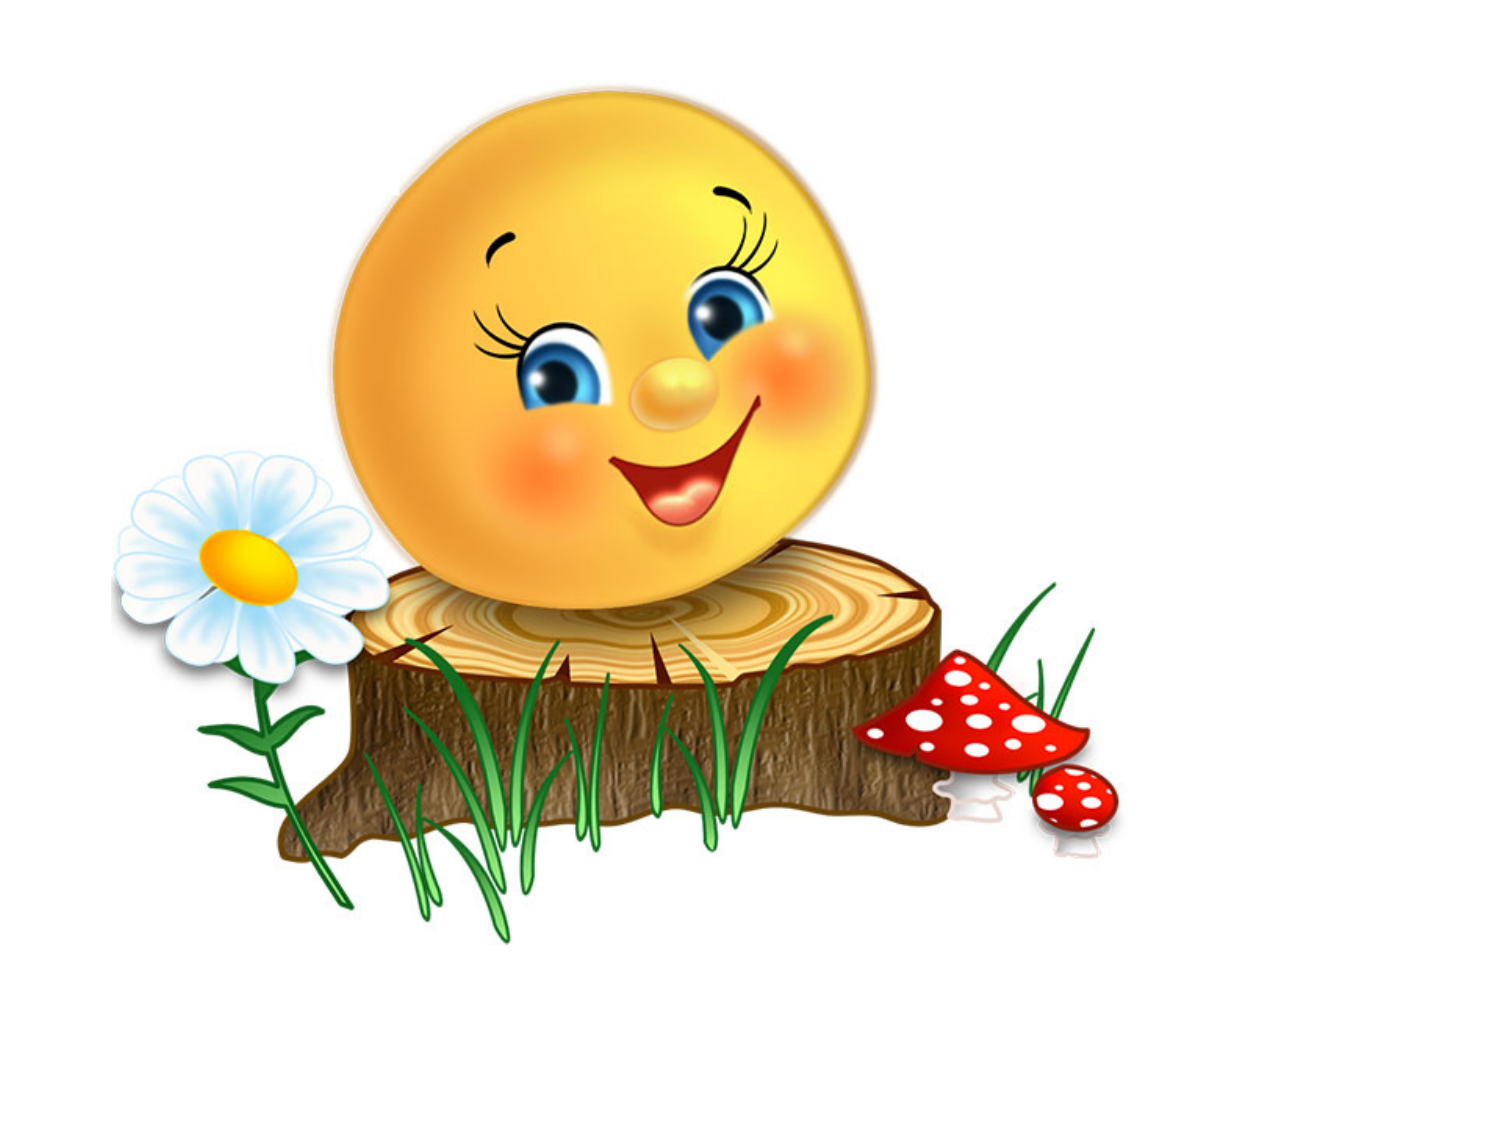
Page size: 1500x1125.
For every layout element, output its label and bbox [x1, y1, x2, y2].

picture [111, 69, 1128, 946]
